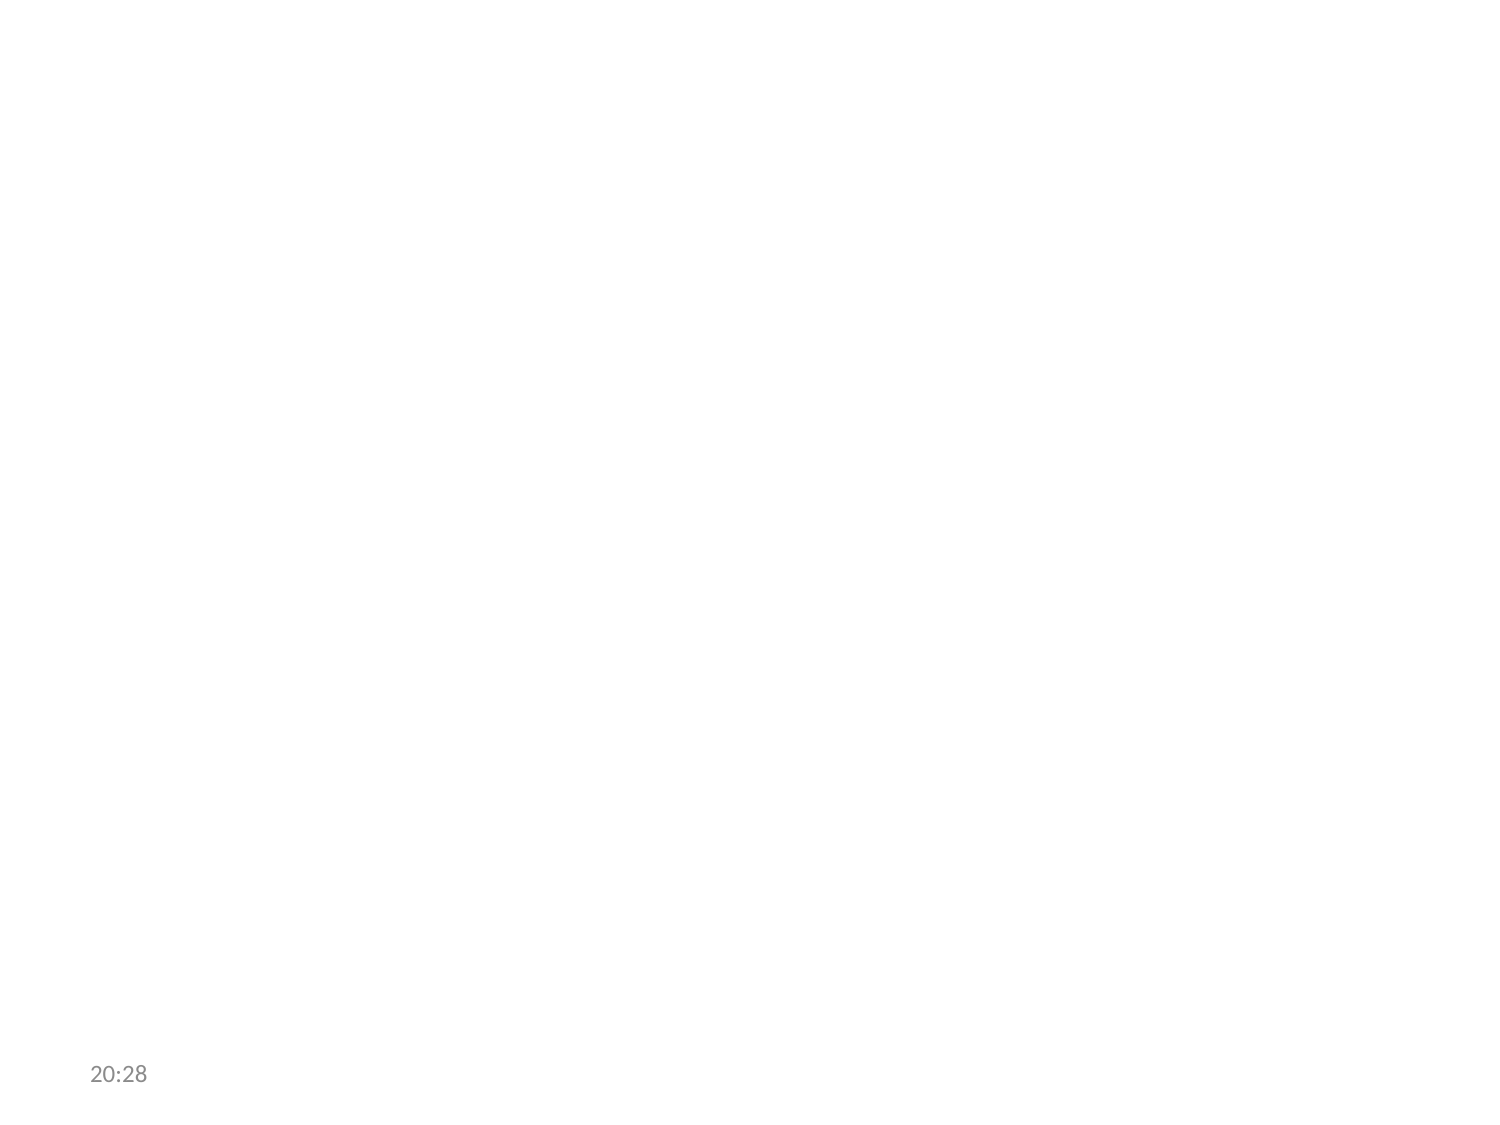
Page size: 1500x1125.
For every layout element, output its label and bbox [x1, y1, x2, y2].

slide_number [75, 1042, 425, 1103]
